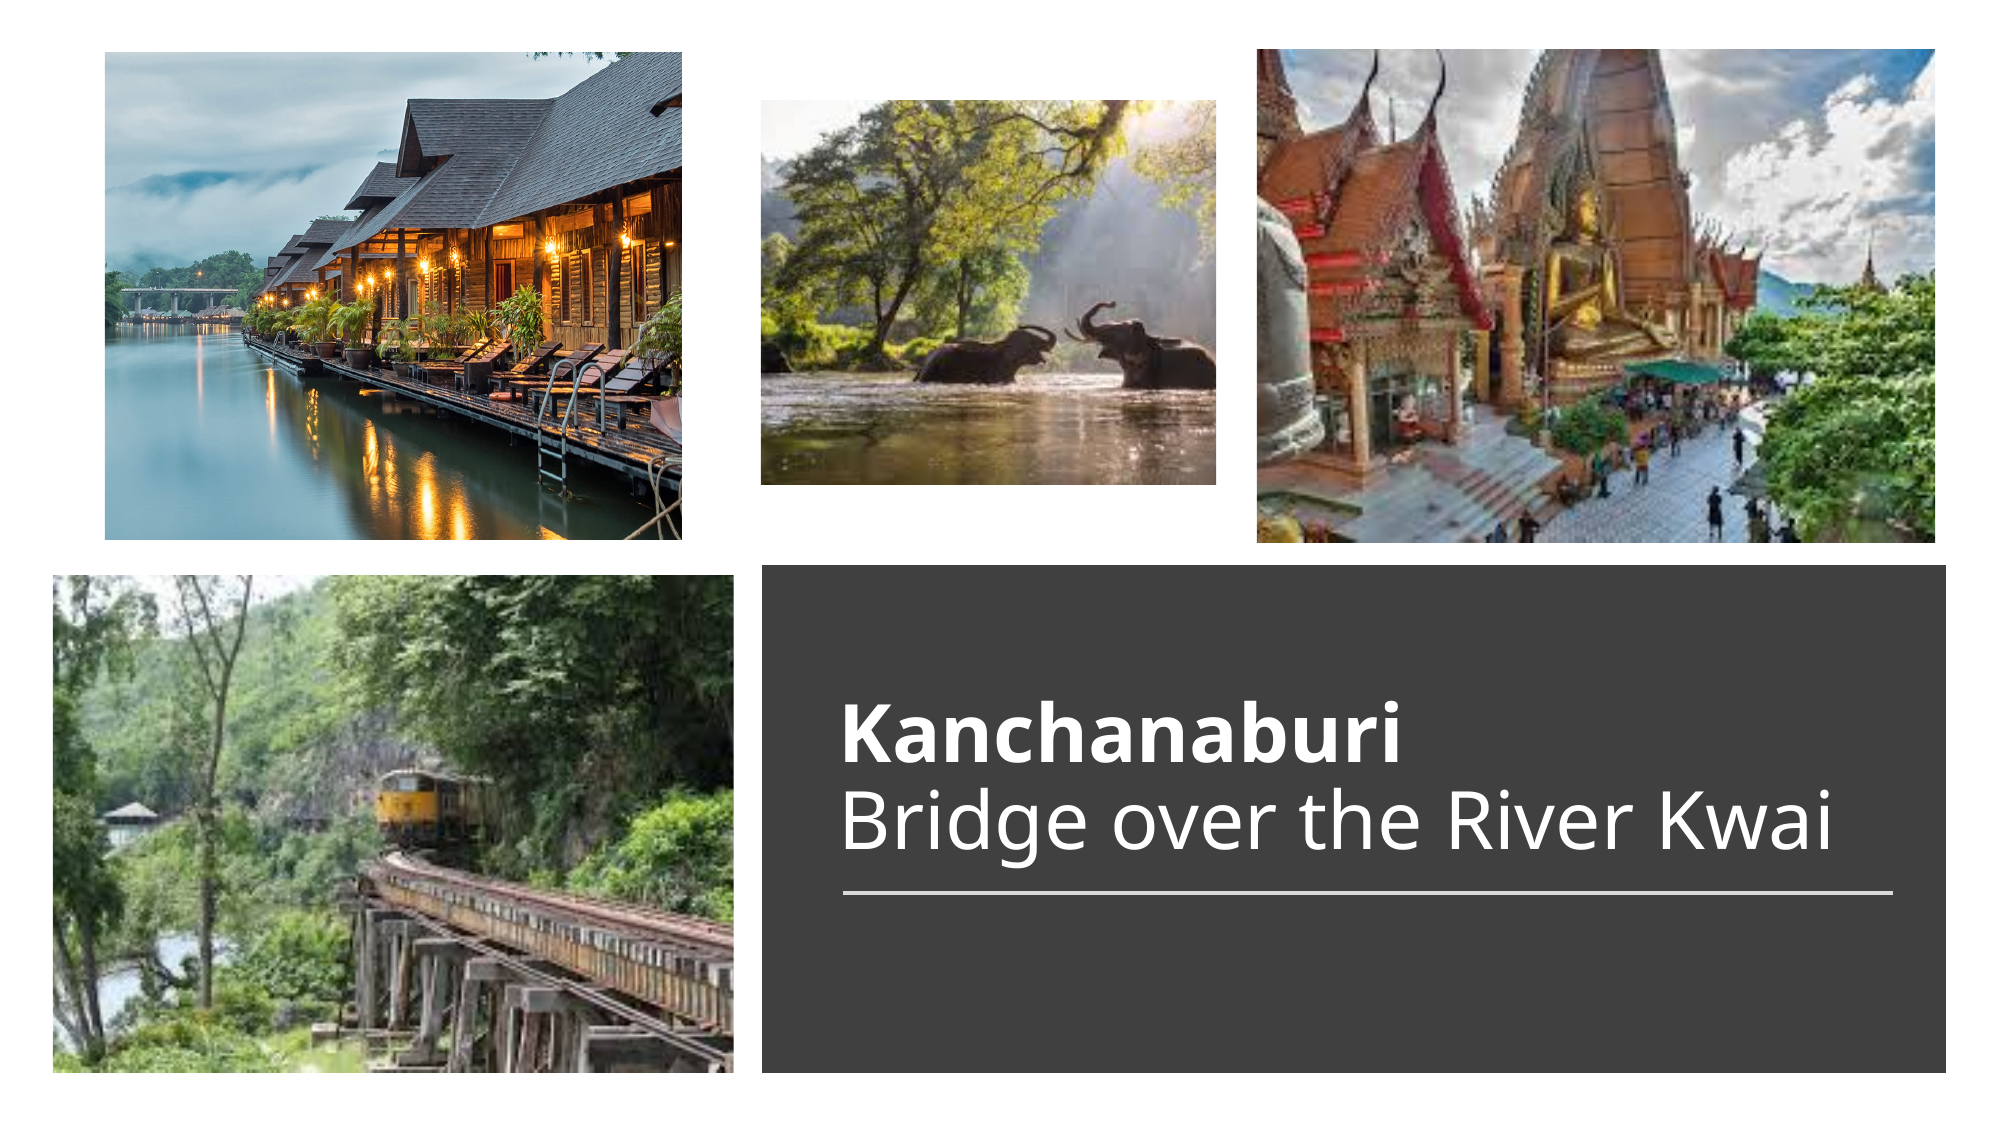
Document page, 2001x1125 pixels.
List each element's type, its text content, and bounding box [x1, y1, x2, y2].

picture [52, 575, 734, 1073]
text_box [771, 575, 1937, 1064]
title Kanchanaburi Bridge over the River Kwai [823, 625, 1885, 875]
picture [104, 52, 682, 540]
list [760, 100, 1217, 485]
picture [1256, 49, 1936, 543]
